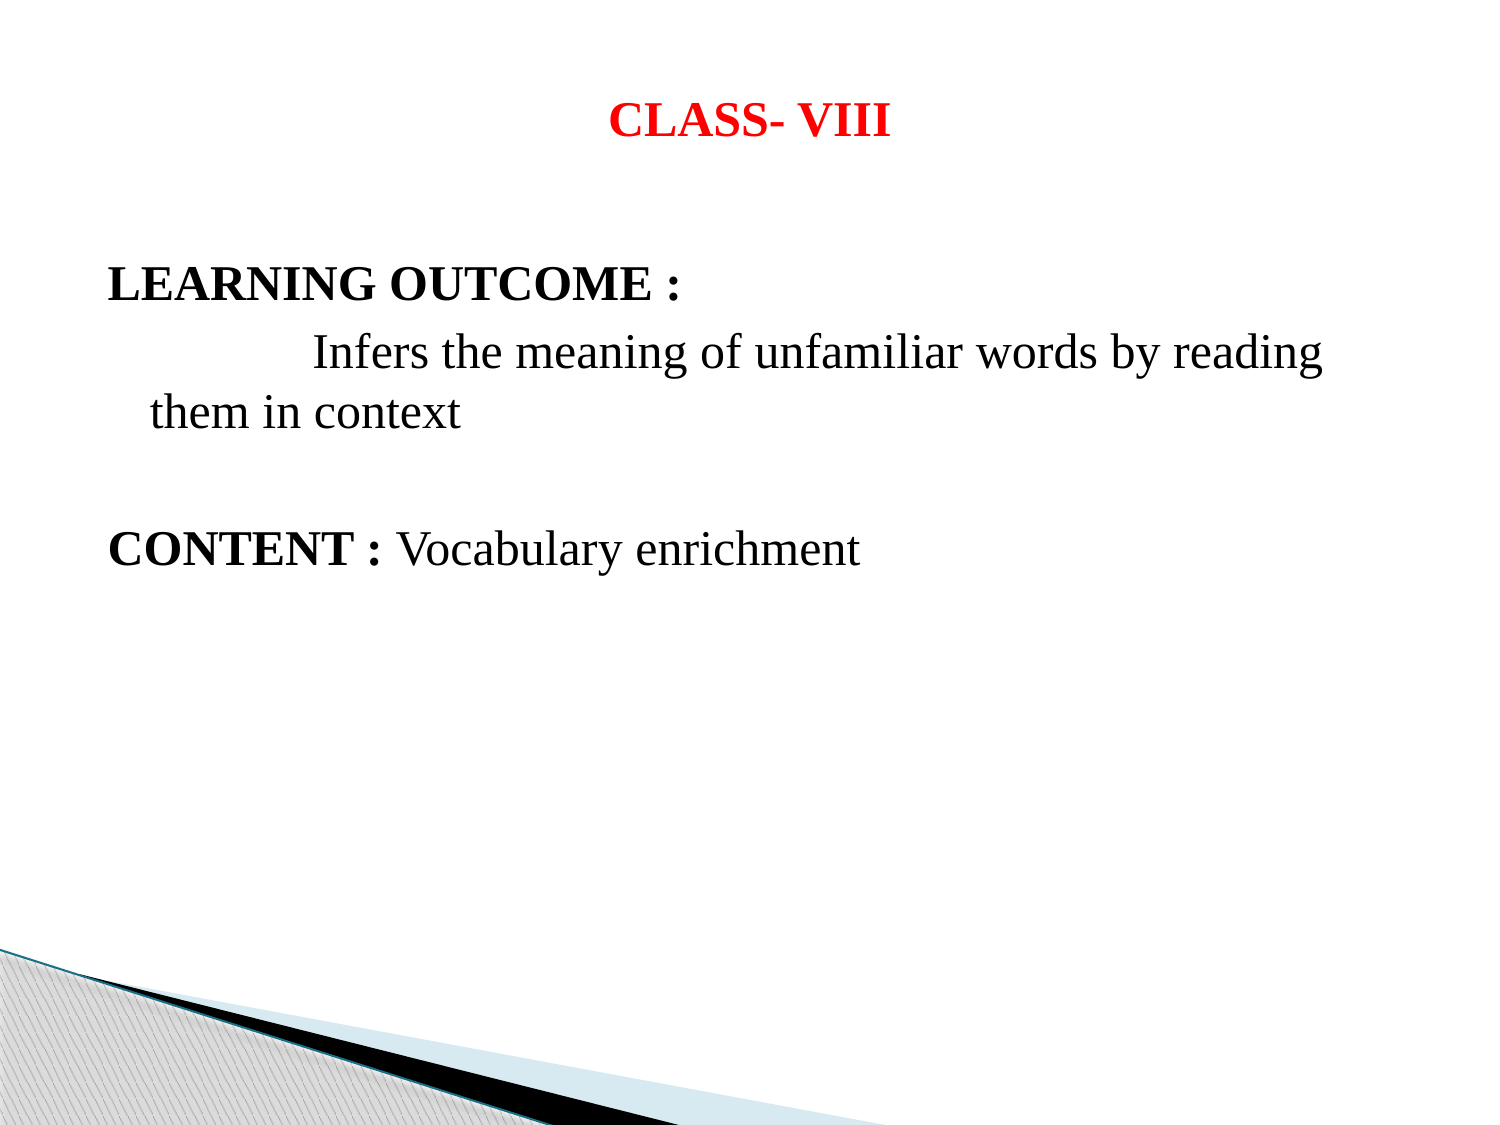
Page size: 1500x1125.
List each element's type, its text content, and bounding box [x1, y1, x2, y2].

list LEARNING OUTCOME : Infers the meaning of unfamiliar words by reading them in context CONTENT : Vocabulary enrichment [75, 243, 1425, 986]
title CLASS- VIII [75, 45, 1425, 188]
